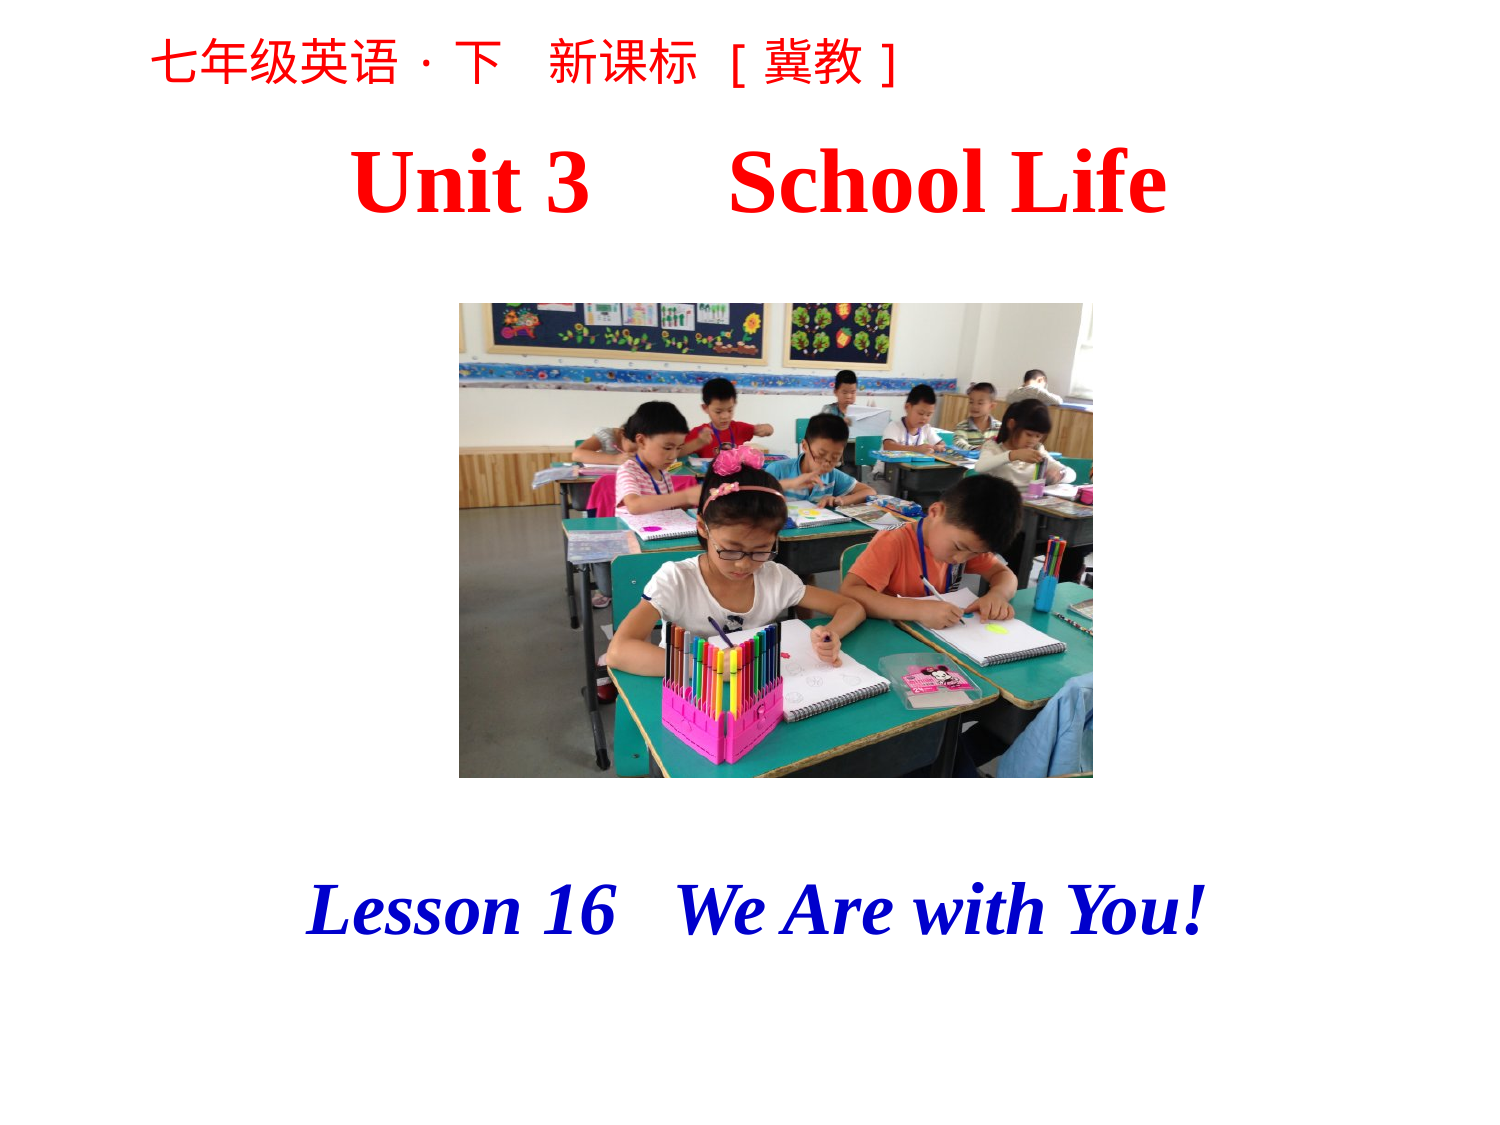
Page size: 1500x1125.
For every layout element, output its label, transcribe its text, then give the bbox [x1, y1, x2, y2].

picture [459, 303, 1093, 779]
text_box Lesson 16 We Are with You! [3, 763, 1500, 957]
text_box 七年级英语·下 新课标 [冀教] [0, 23, 1055, 99]
text_box Unit 3 School Life [112, 113, 1406, 239]
